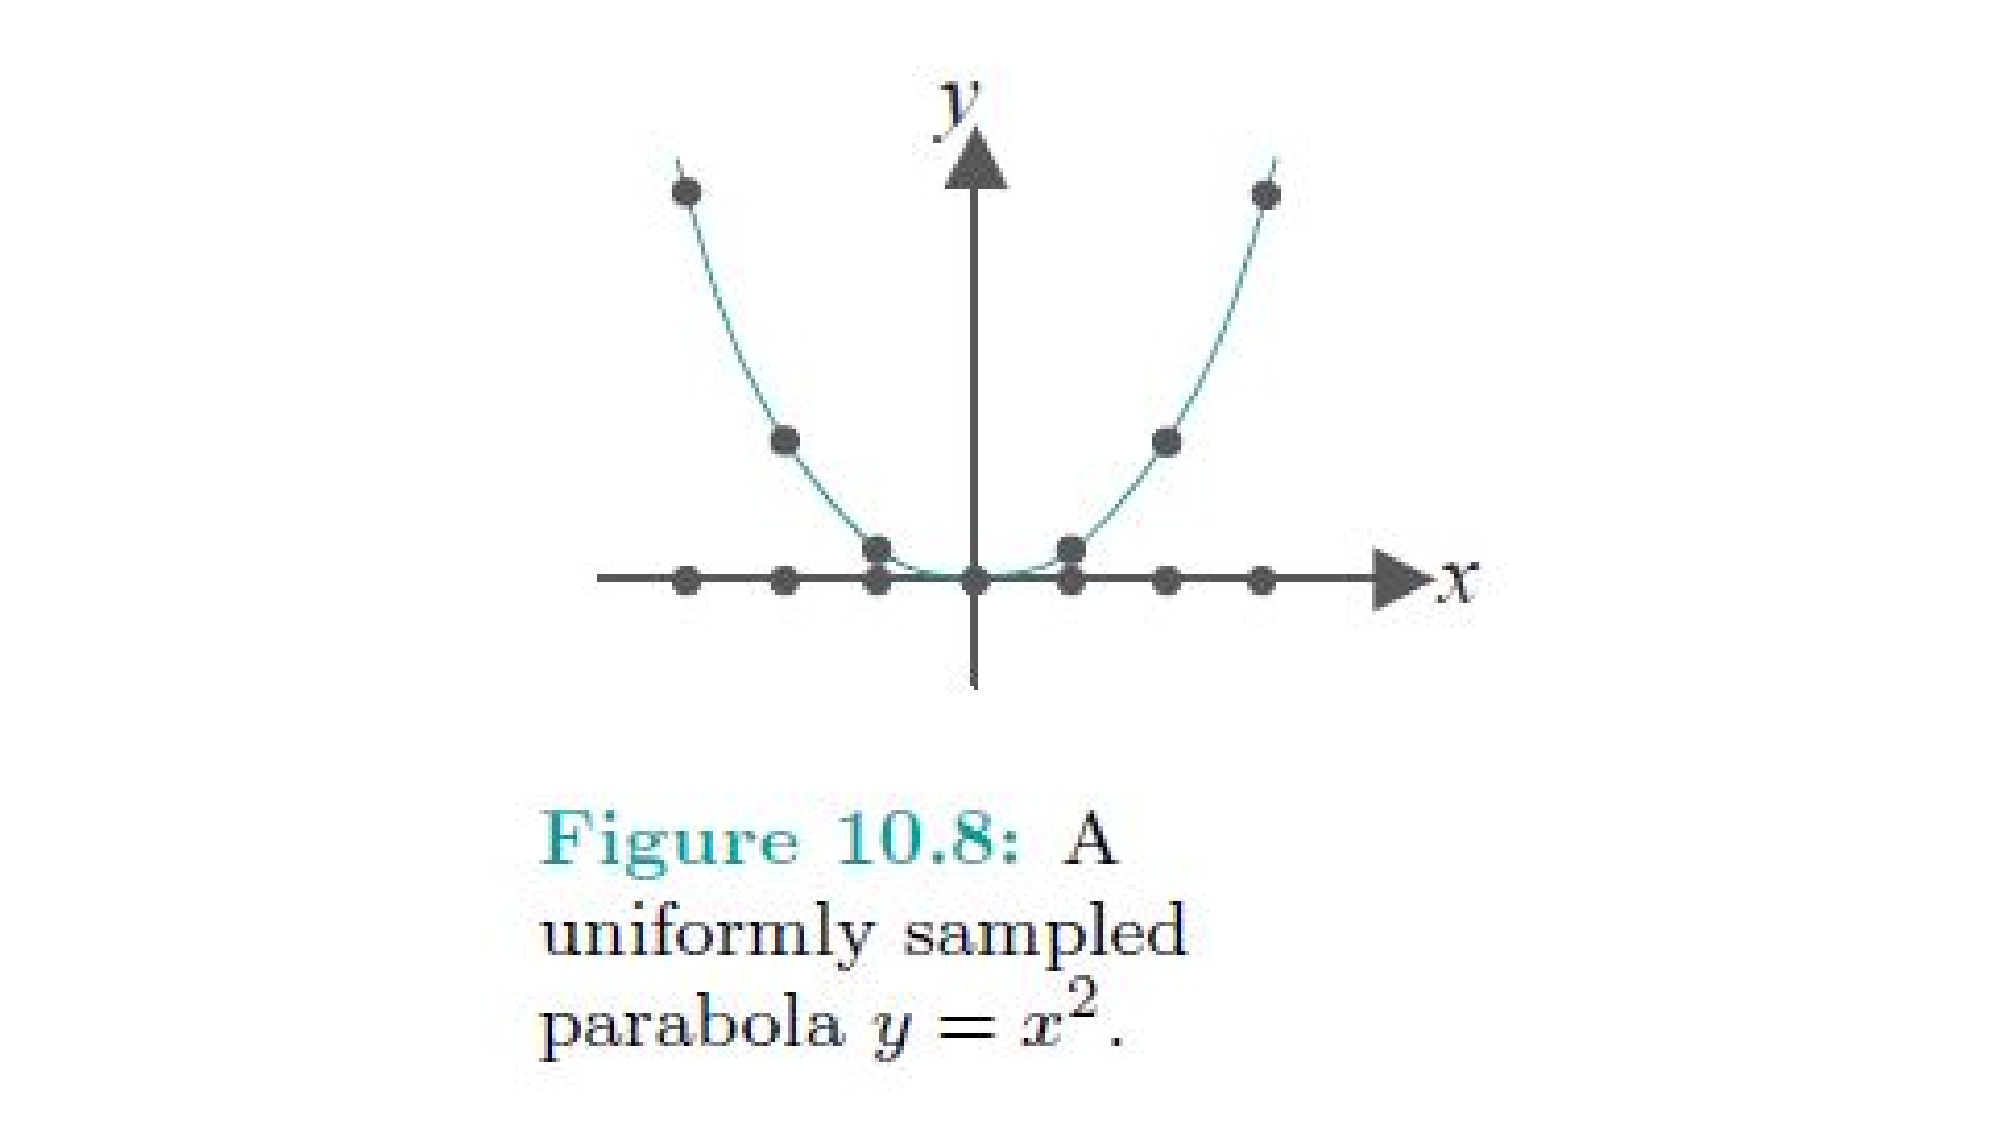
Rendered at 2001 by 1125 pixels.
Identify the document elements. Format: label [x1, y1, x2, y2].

picture [482, 0, 1517, 1125]
